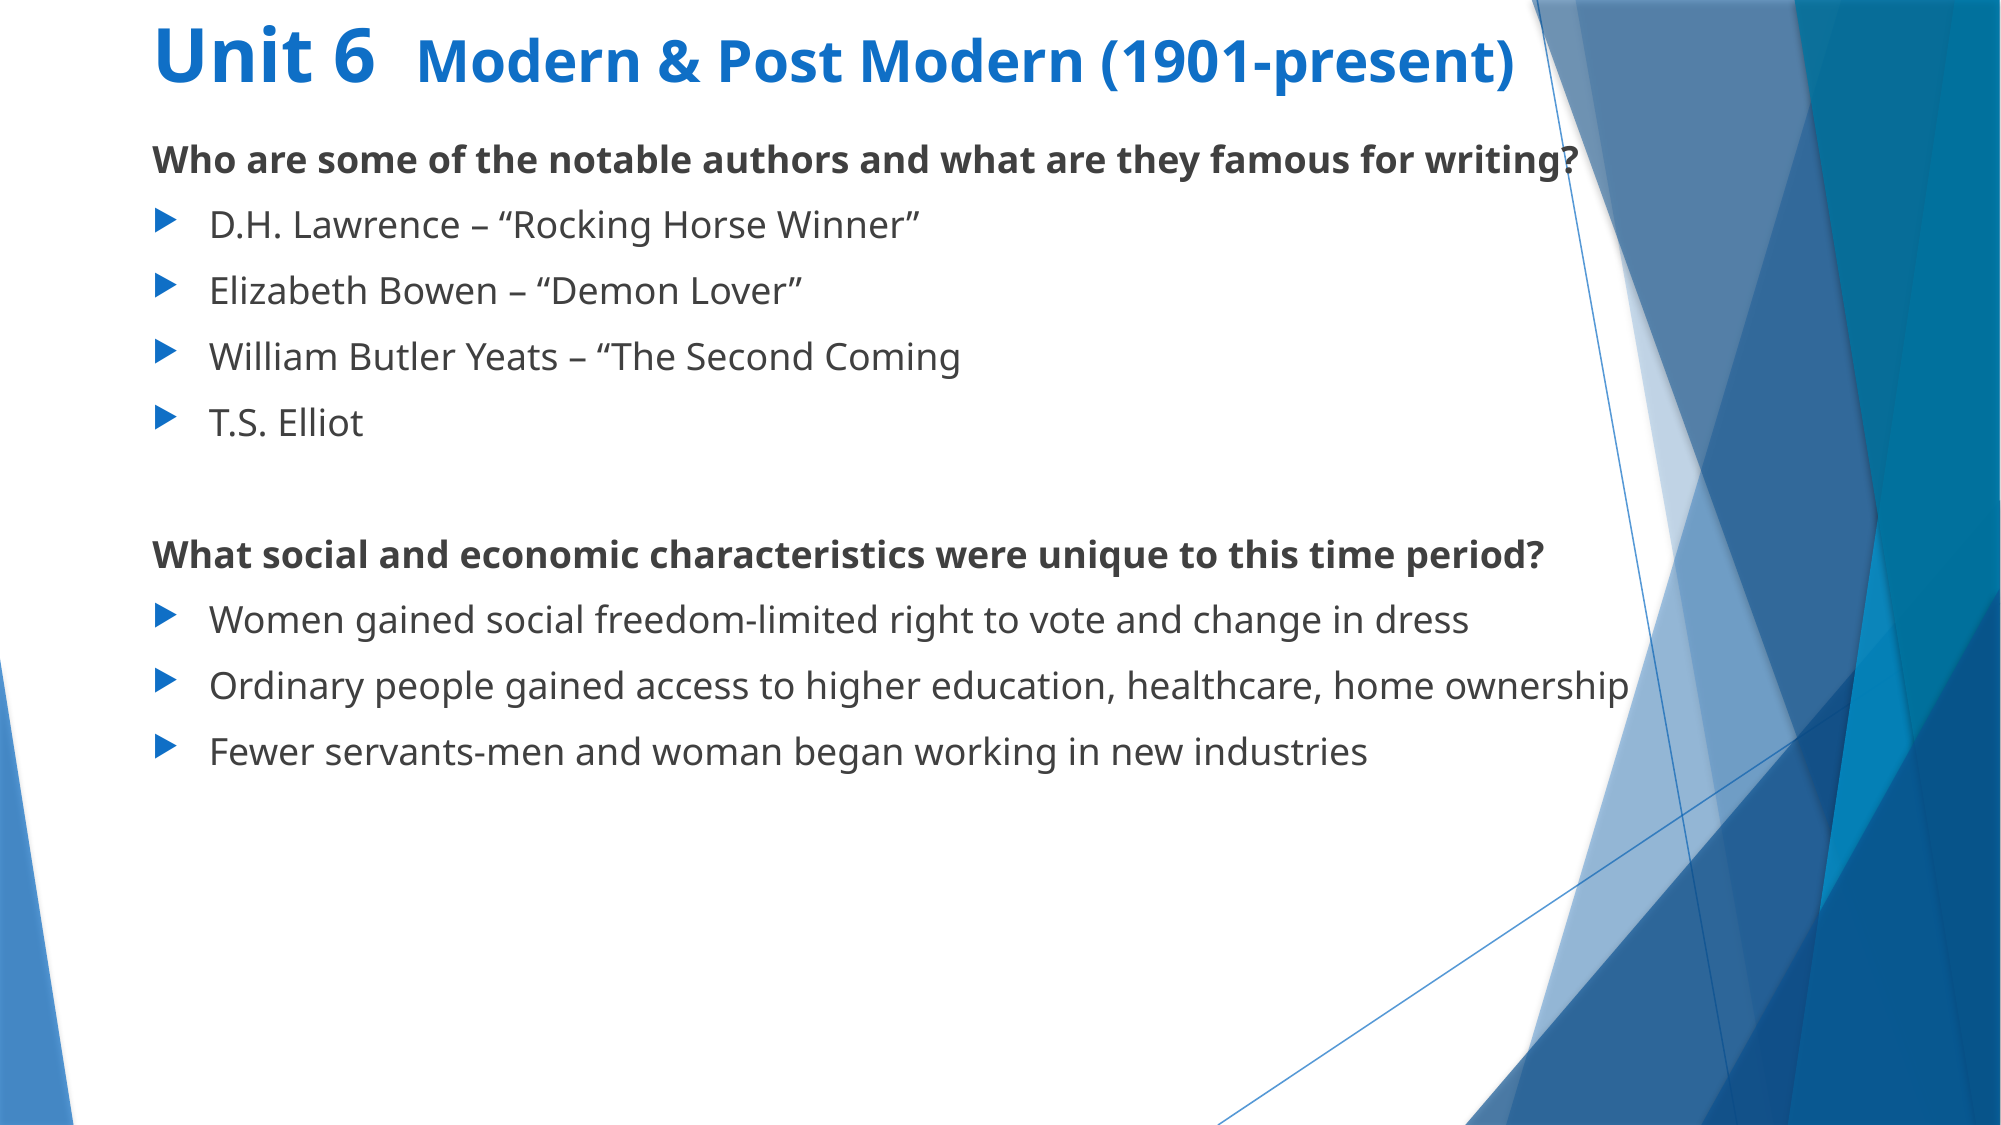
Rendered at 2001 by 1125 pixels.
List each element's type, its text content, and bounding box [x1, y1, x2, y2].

title Unit 6 Modern & Post Modern (1901-present) [137, 0, 1863, 128]
list Who are some of the notable authors and what are they famous for writing? D.H. Lawrence – “Rocking Horse Winner” Elizabeth Bowen – “Demon Lover” William Butler Yeats – “The Second Coming T.S. Elliot What social and economic characteristics were unique to this time period? Women gained social freedom-limited right to vote and change in dress Ordinary people gained access to higher education, healthcare, home ownership Fewer servants-men and woman began working in new industries [137, 128, 1863, 1014]
